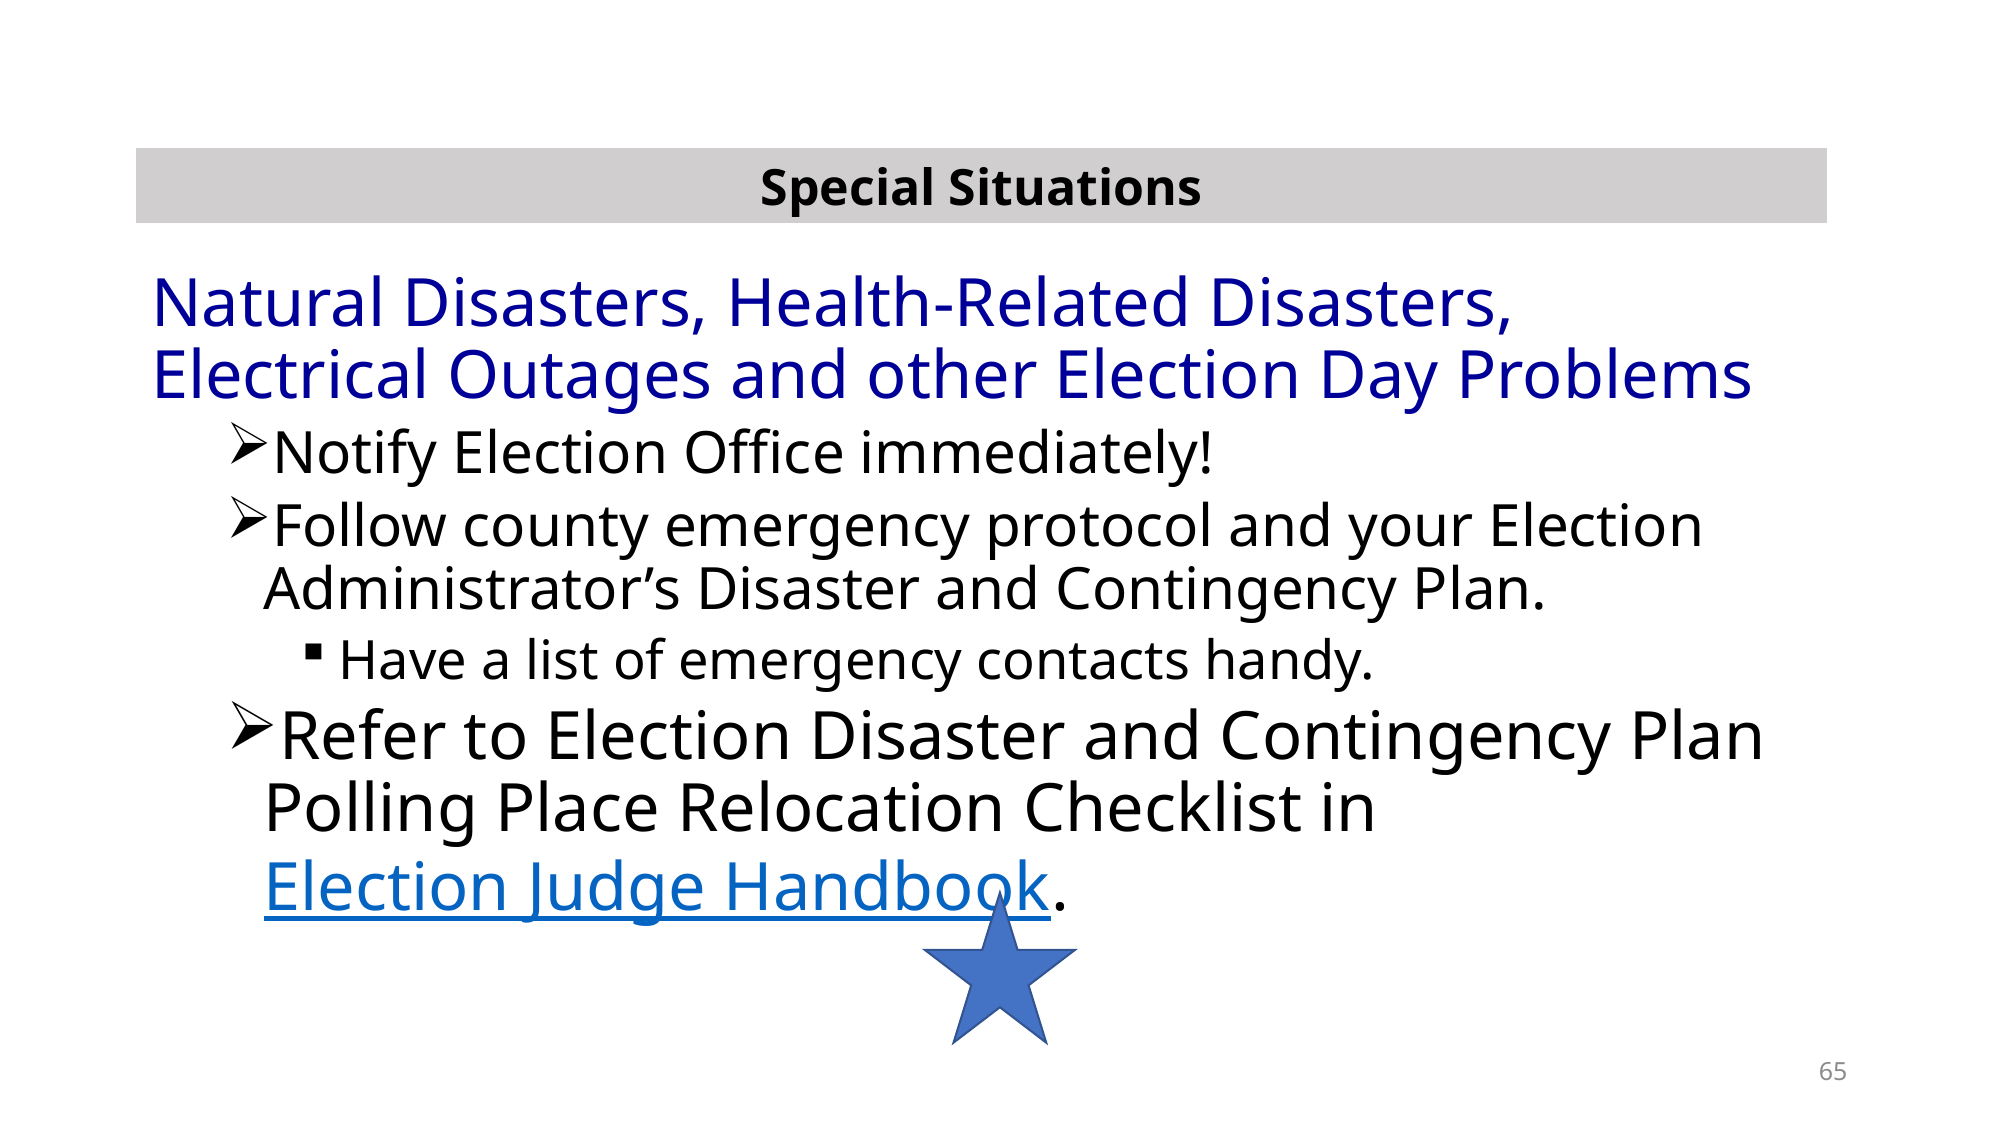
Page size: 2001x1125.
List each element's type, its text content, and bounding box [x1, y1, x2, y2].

list Natural Disasters, Health-Related Disasters, Electrical Outages and other Election Day Problems Notify Election Office immediately! Follow county emergency protocol and your Election Administrator’s Disaster and Contingency Plan. Have a list of emergency contacts handy. Refer to Election Disaster and Contingency Plan Polling Place Relocation Checklist in Election Judge Handbook. [136, 261, 1827, 992]
slide_number 65 [1412, 1042, 1863, 1103]
text_box Special Situations [136, 148, 1827, 223]
text_box [921, 889, 1078, 1046]
